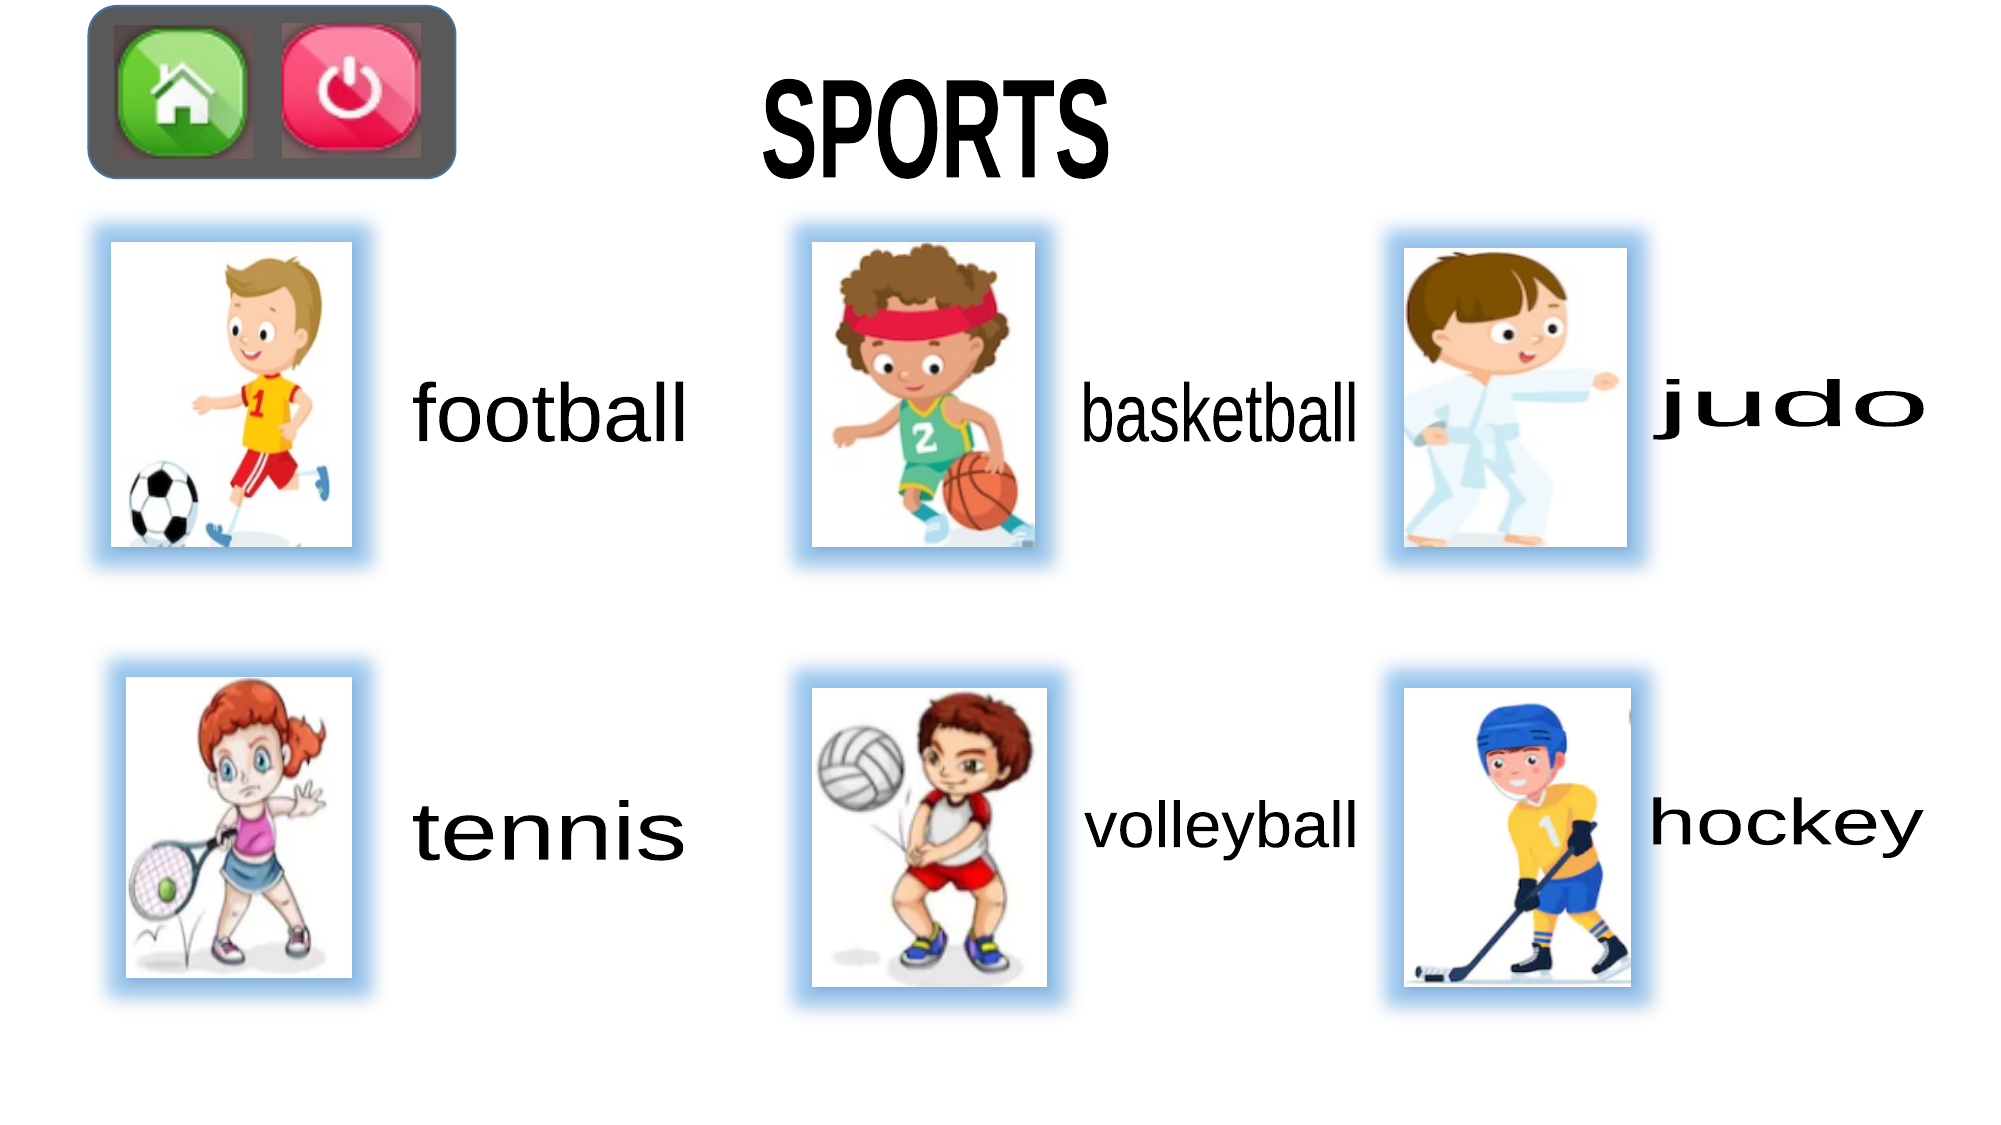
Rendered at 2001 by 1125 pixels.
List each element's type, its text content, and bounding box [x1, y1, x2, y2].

text_box tennis [443, 814, 495, 862]
text_box basketball [1183, 380, 1213, 443]
text_box judo [1854, 390, 1925, 428]
text_box SPORTS [1002, 79, 1055, 178]
text_box hockey [1747, 808, 1787, 847]
text_box hockey [1792, 796, 1835, 846]
text_box hockey [1878, 809, 1926, 859]
text_box judo [1774, 377, 1842, 428]
text_box volleyball [1220, 811, 1257, 862]
text_box basketball [1265, 380, 1296, 444]
text_box football [531, 386, 556, 443]
picture [812, 688, 1047, 987]
picture [114, 25, 253, 159]
text_box volleyball [1258, 799, 1291, 849]
text_box judo [1652, 390, 1681, 441]
picture [1404, 688, 1631, 987]
text_box volleyball [1119, 811, 1153, 849]
text_box judo [1697, 390, 1761, 428]
text_box SPORTS [762, 77, 816, 180]
text_box SPORTS [1055, 77, 1110, 180]
text_box basketball [1116, 395, 1179, 444]
text_box volleyball [1186, 811, 1220, 849]
text_box tennis [636, 814, 685, 862]
picture [812, 242, 1035, 547]
text_box football [559, 380, 601, 444]
text_box tennis [503, 814, 550, 861]
text_box basketball [1083, 380, 1114, 444]
text_box tennis [412, 805, 441, 862]
text_box SPORTS [945, 79, 1003, 179]
text_box volleyball [1082, 811, 1119, 849]
text_box football [412, 380, 437, 443]
text_box hockey [1652, 796, 1692, 846]
text_box hockey [1698, 808, 1742, 847]
text_box basketball [1298, 395, 1333, 444]
text_box football [486, 395, 529, 444]
text_box volleyball [1333, 799, 1341, 848]
text_box basketball [1212, 395, 1244, 444]
picture [282, 23, 421, 158]
text_box SPORTS [876, 77, 939, 180]
text_box volleyball [1293, 811, 1331, 849]
picture [1404, 248, 1627, 547]
picture [111, 242, 352, 547]
text_box football [605, 395, 652, 444]
text_box hockey [1834, 808, 1878, 847]
text_box tennis [560, 814, 607, 861]
picture [126, 677, 352, 978]
text_box [87, 4, 457, 180]
text_box football [438, 395, 481, 444]
text_box basketball [1245, 386, 1263, 443]
text_box SPORTS [822, 79, 873, 179]
